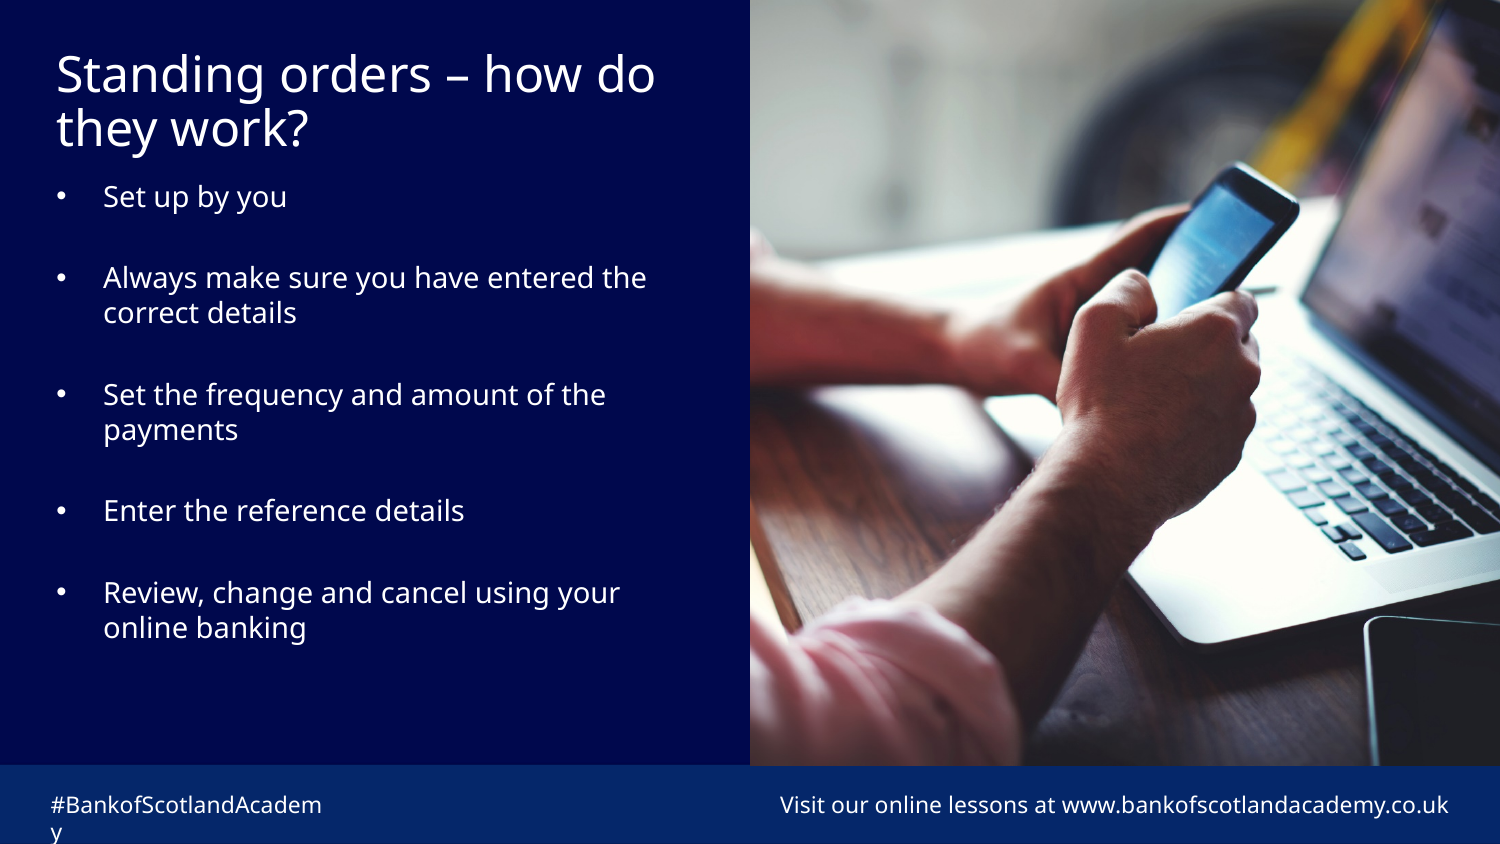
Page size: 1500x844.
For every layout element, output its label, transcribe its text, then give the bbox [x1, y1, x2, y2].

list Set up by you Always make sure you have entered the correct details Set the frequency and amount of the payments Enter the reference details Review, change and cancel using your online banking [41, 170, 721, 674]
title Standing orders – how do they work? [41, 41, 721, 166]
picture [749, 0, 1500, 766]
